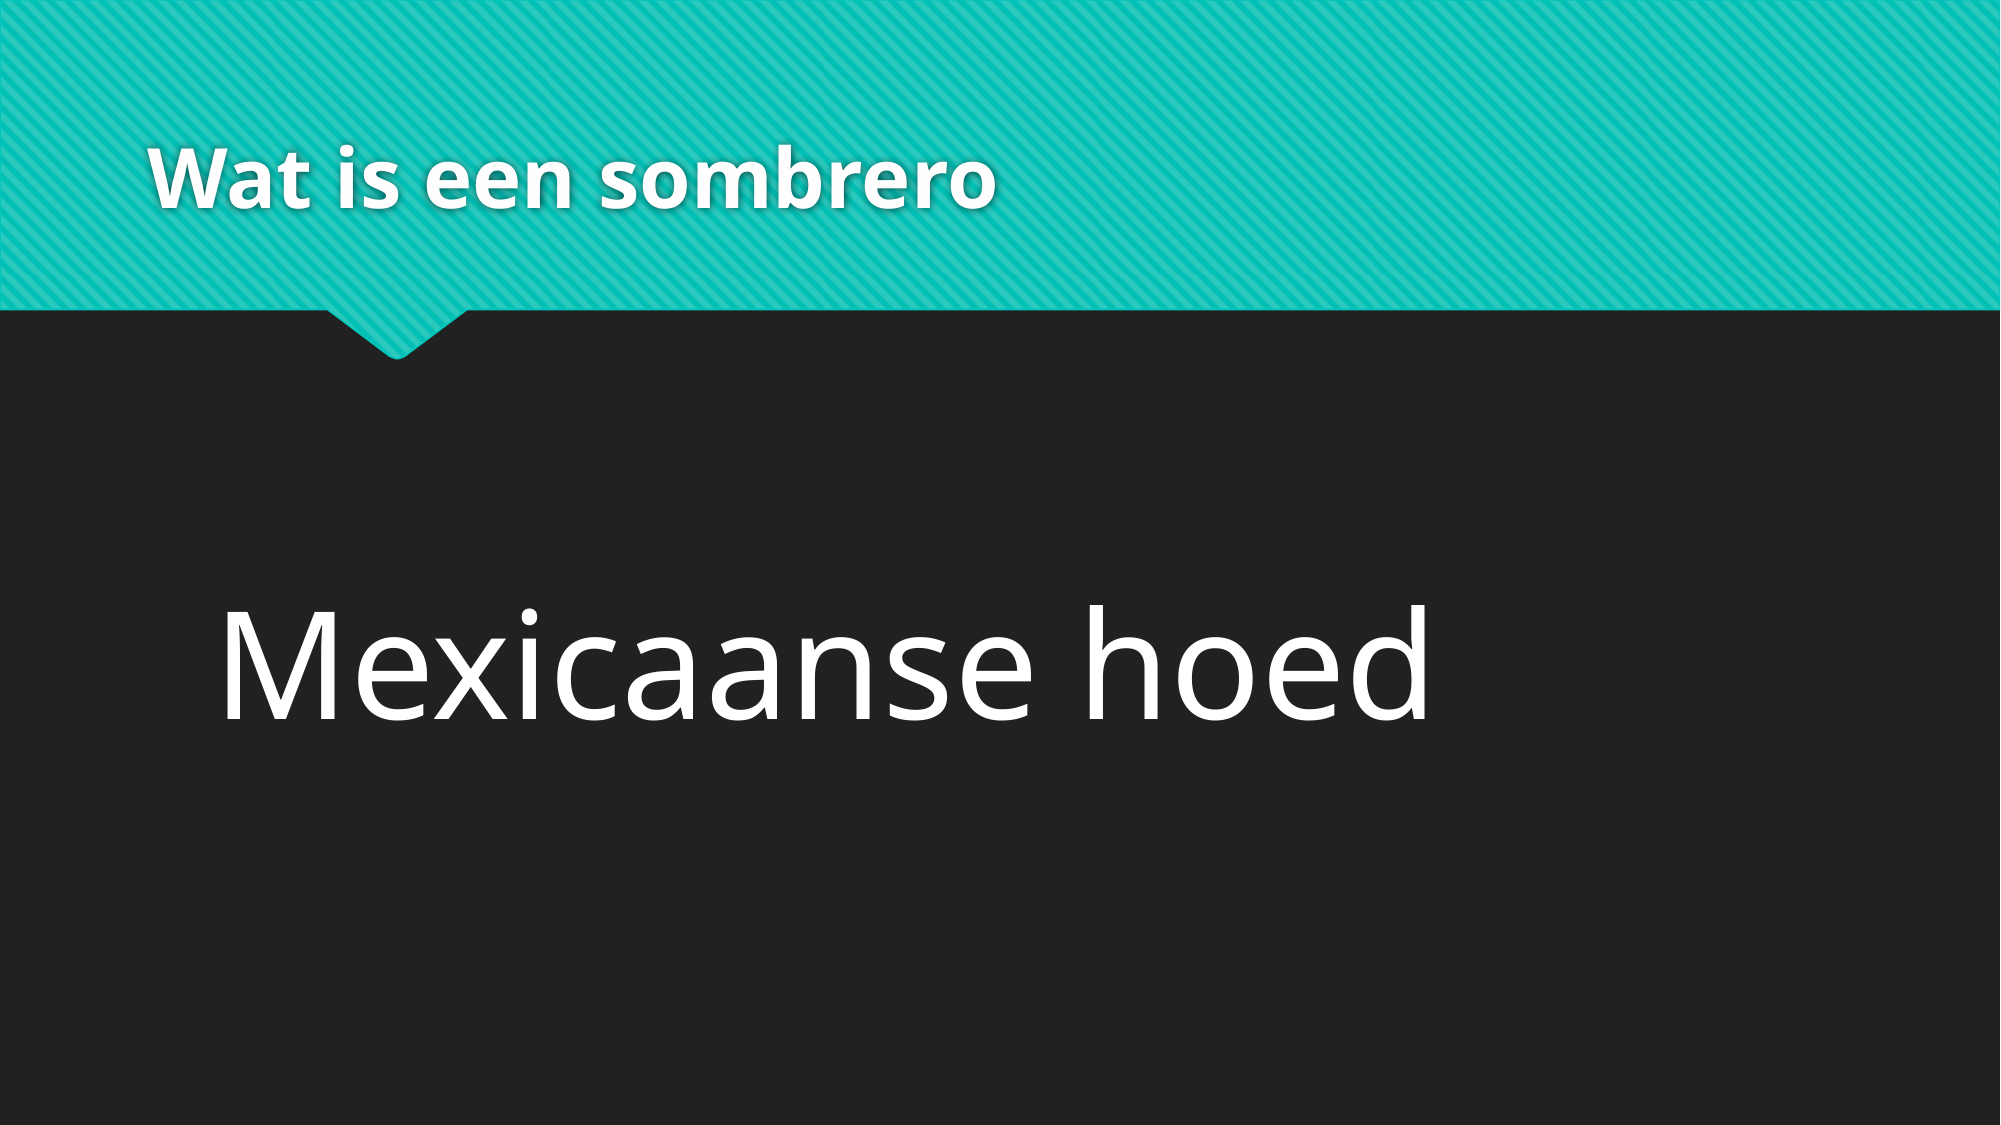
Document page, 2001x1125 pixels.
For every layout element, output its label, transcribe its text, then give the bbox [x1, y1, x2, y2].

title Wat is een sombrero [132, 73, 1868, 233]
text_box Mexicaanse hoed [199, 562, 1866, 758]
